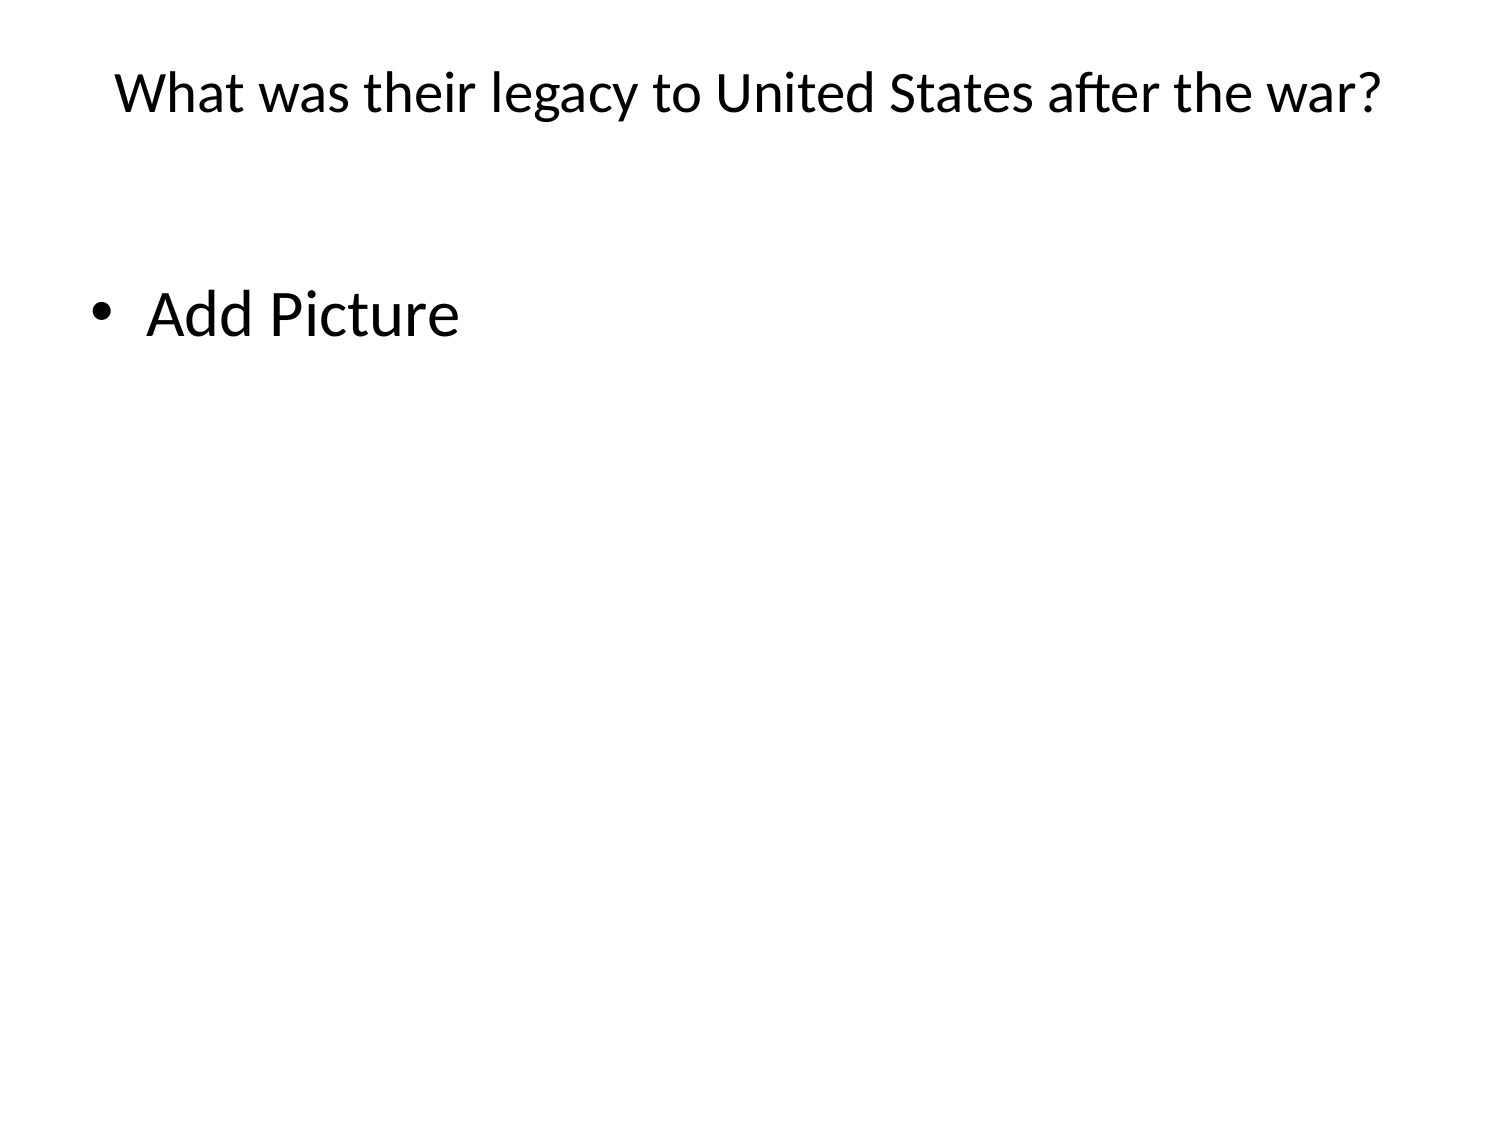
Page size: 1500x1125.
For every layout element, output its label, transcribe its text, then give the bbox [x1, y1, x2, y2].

list Add Picture [75, 262, 1425, 1005]
title What was their legacy to United States after the war? [75, 45, 1425, 233]
